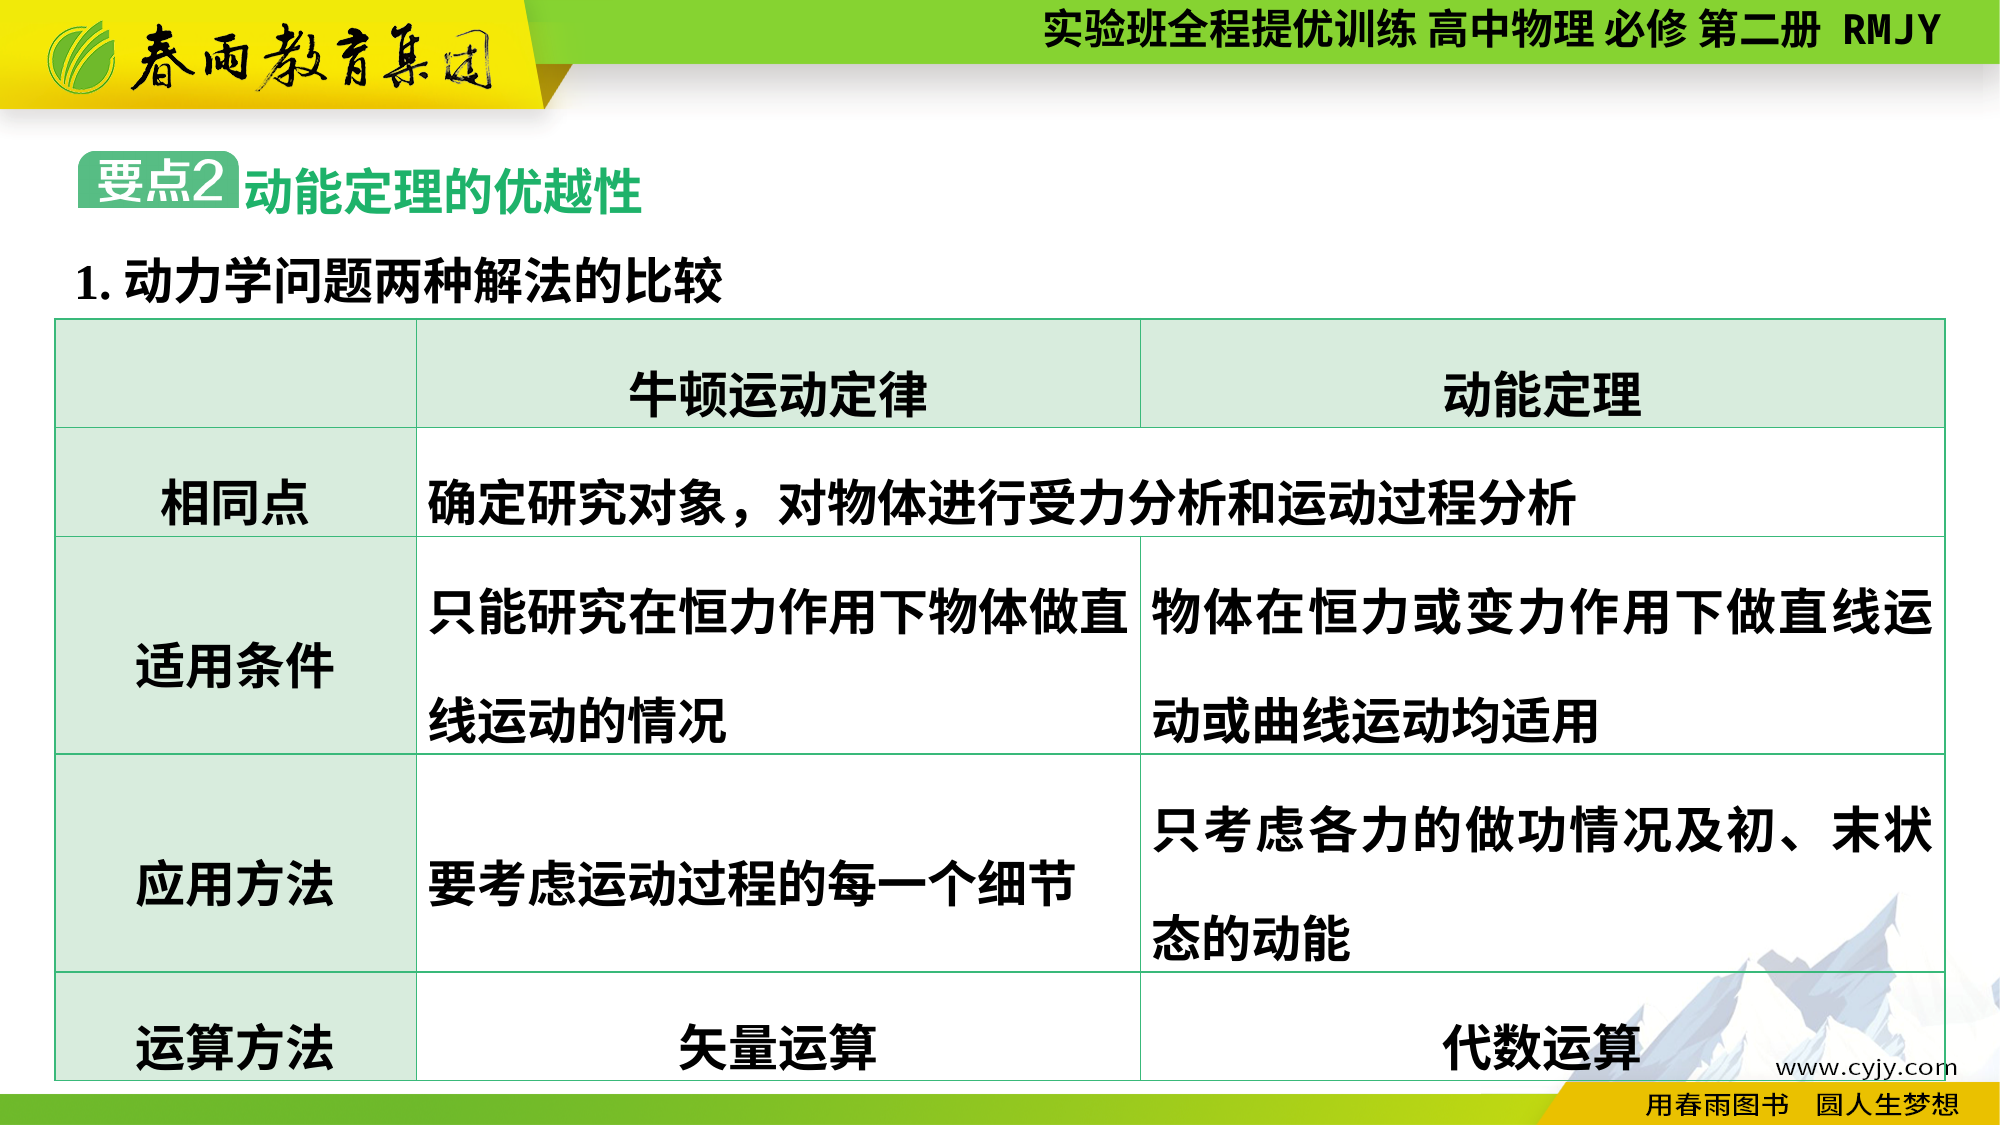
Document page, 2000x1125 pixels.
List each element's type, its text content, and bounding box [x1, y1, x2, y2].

table_header 牛顿运动定律 [417, 320, 1140, 427]
table_cell 运算方法 [56, 973, 416, 1080]
table_cell 物体在恒力或变力作用下做直线运动或曲线运动均适用 [1141, 537, 1944, 753]
picture [0, 0, 2000, 1125]
table_cell 相同点 [56, 428, 416, 536]
table_cell 代数运算 [1141, 973, 1944, 1080]
table_cell 要考虑运动过程的每一个细节 [417, 755, 1140, 971]
table_cell 适用条件 [56, 537, 416, 753]
table_cell 确定研究对象，对物体进行受力分析和运动过程分析 [417, 428, 1944, 536]
table_cell 只能研究在恒力作用下物体做直线运动的情况 [417, 537, 1140, 753]
table_cell 只考虑各力的做功情况及初、末状态的动能 [1141, 755, 1944, 971]
list 动能定理的优越性 1.动力学问题两种解法的比较 [59, 122, 1944, 318]
table_header 动能定理 [1141, 320, 1944, 427]
table_header [56, 320, 416, 427]
table_cell 矢量运算 [417, 973, 1140, 1080]
table_cell 应用方法 [56, 755, 416, 971]
